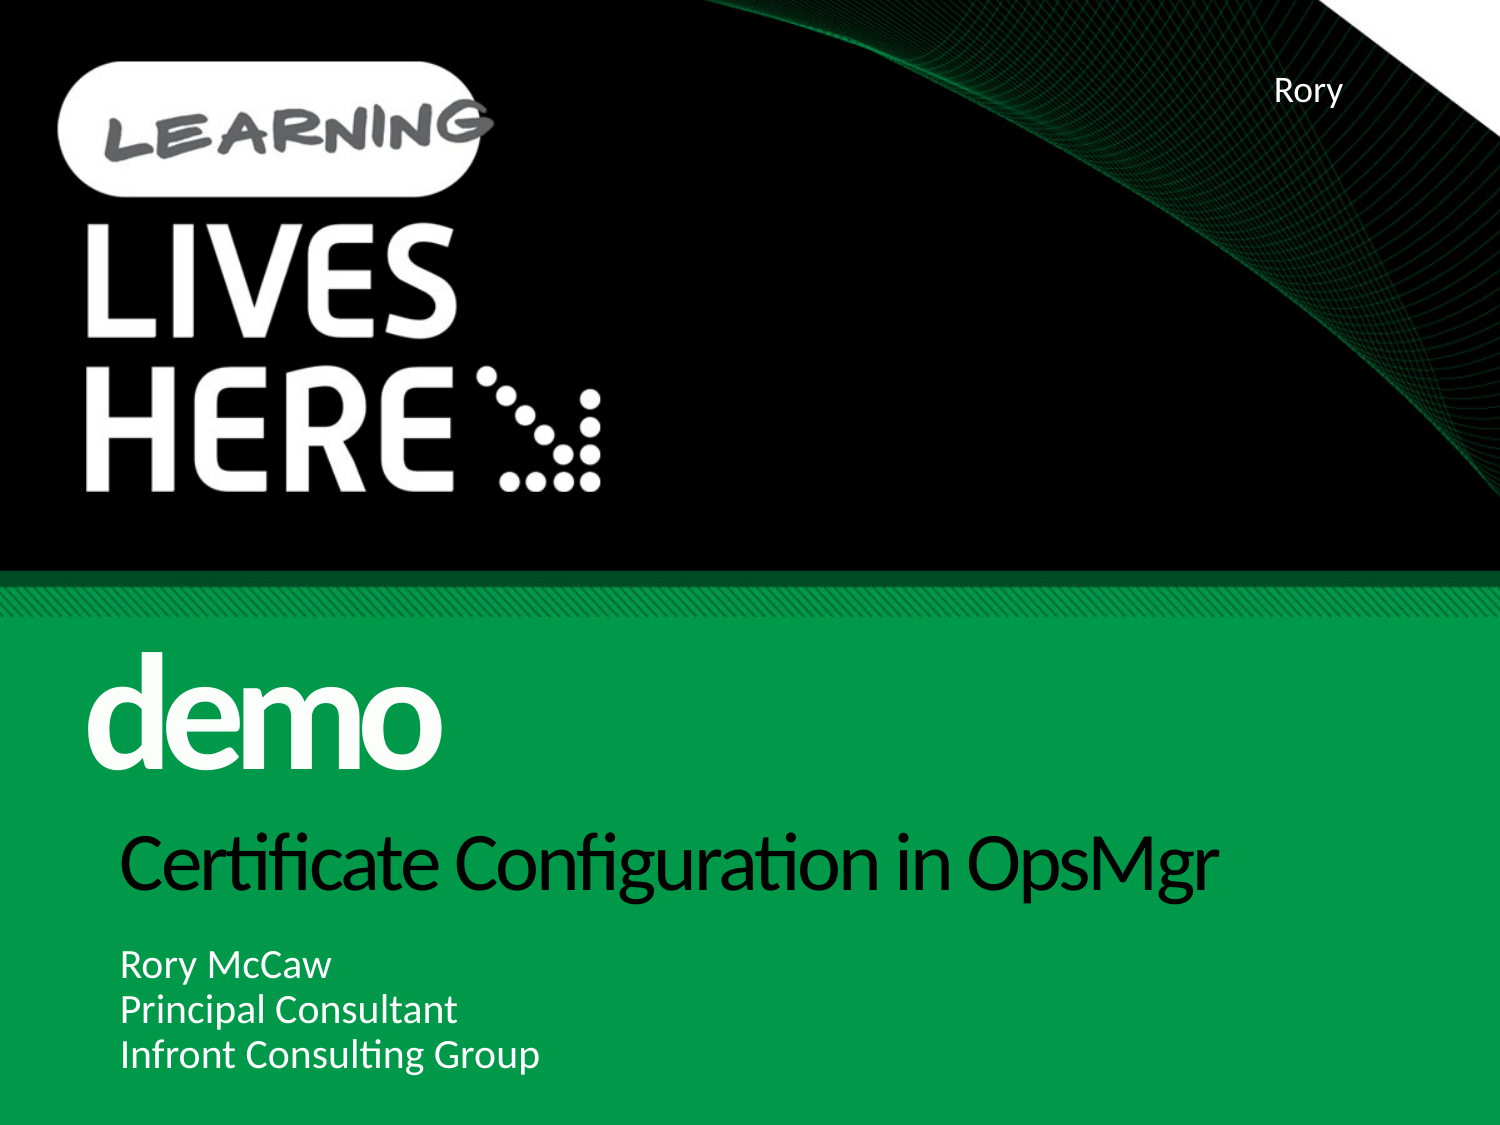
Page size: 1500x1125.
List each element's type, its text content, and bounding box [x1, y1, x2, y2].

list demo [83, 625, 1344, 800]
picture [0, 0, 1500, 1125]
subtitle Rory McCaw Principal Consultant Infront Consulting Group [119, 942, 1240, 1019]
text_box Rory [1259, 57, 1390, 117]
title Certificate Configuration in OpsMgr [119, 818, 1375, 943]
